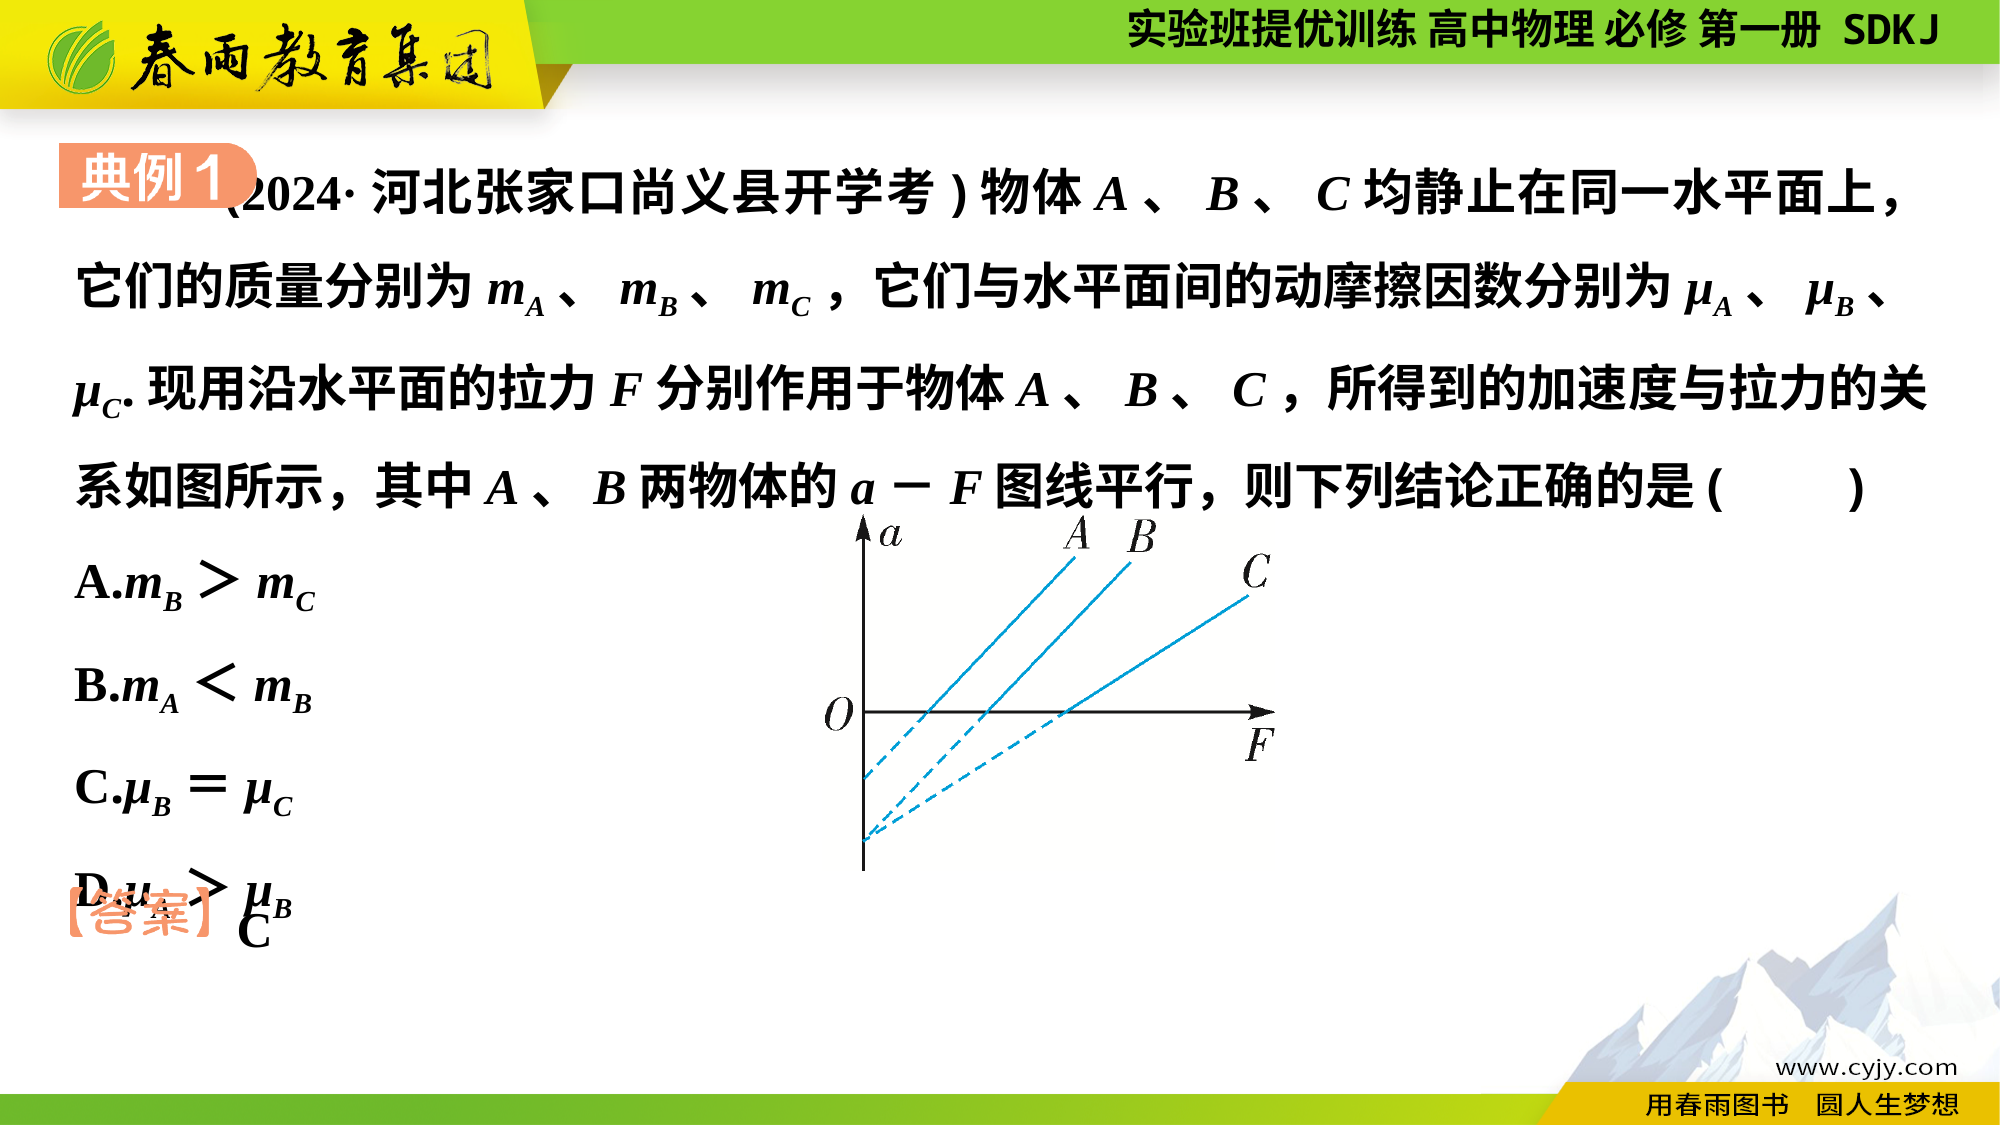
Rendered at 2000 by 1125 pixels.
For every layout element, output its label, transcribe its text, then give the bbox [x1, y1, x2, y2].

text_box C [59, 860, 1944, 966]
picture [0, 0, 2000, 1125]
list (2024·河北张家口尚义县开学考)物体A、B、C均静止在同一水平面上，它们的质量分别为mA、mB、mC，它们与水平面间的动摩擦因数分别为μA、μB、μC.现用沿水平面的拉力F分别作用于物体A、B、C，所得到的加速度与拉力的关系如图所示，其中A、B两物体的a－F图线平行，则下列结论正确的是( ) A.mB＞mC B.mA＜mB C.μB＝μC D.μA＞μB [59, 122, 1944, 860]
